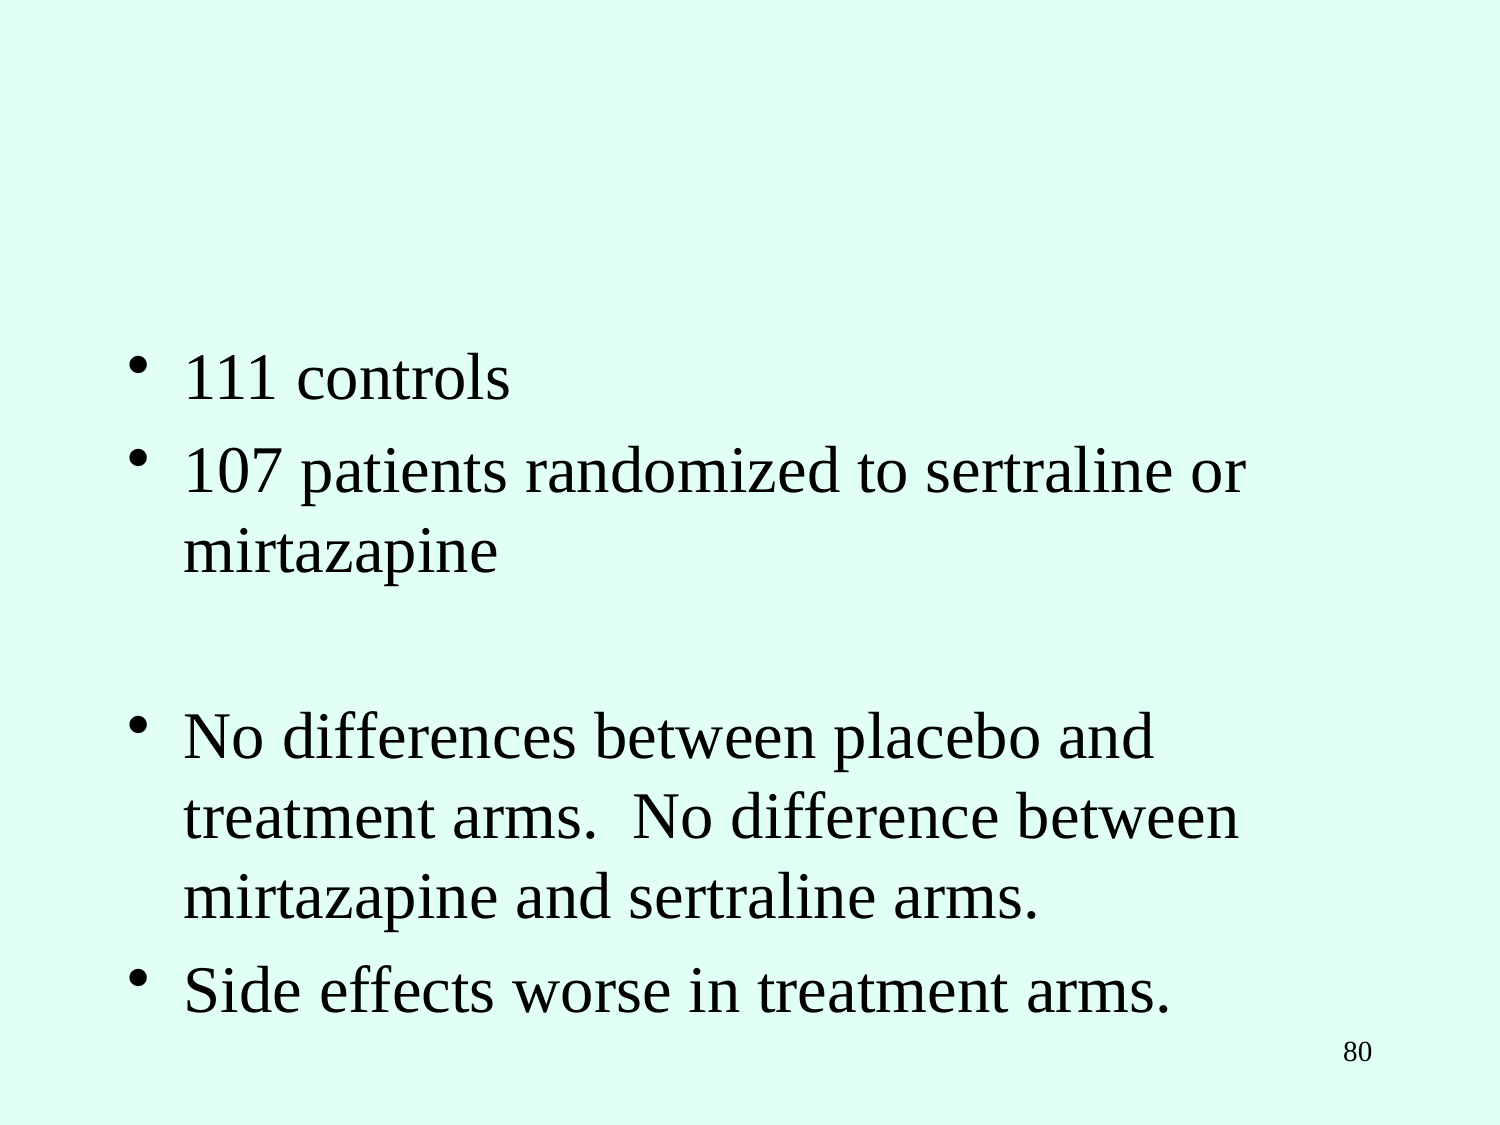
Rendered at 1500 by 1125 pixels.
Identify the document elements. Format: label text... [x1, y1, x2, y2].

text_box 80 [1074, 1024, 1388, 1100]
list 111 controls 107 patients randomized to sertraline or mirtazapine No differences between placebo and treatment arms. No difference between mirtazapine and sertraline arms. Side effects worse in treatment arms. [112, 324, 1388, 1000]
